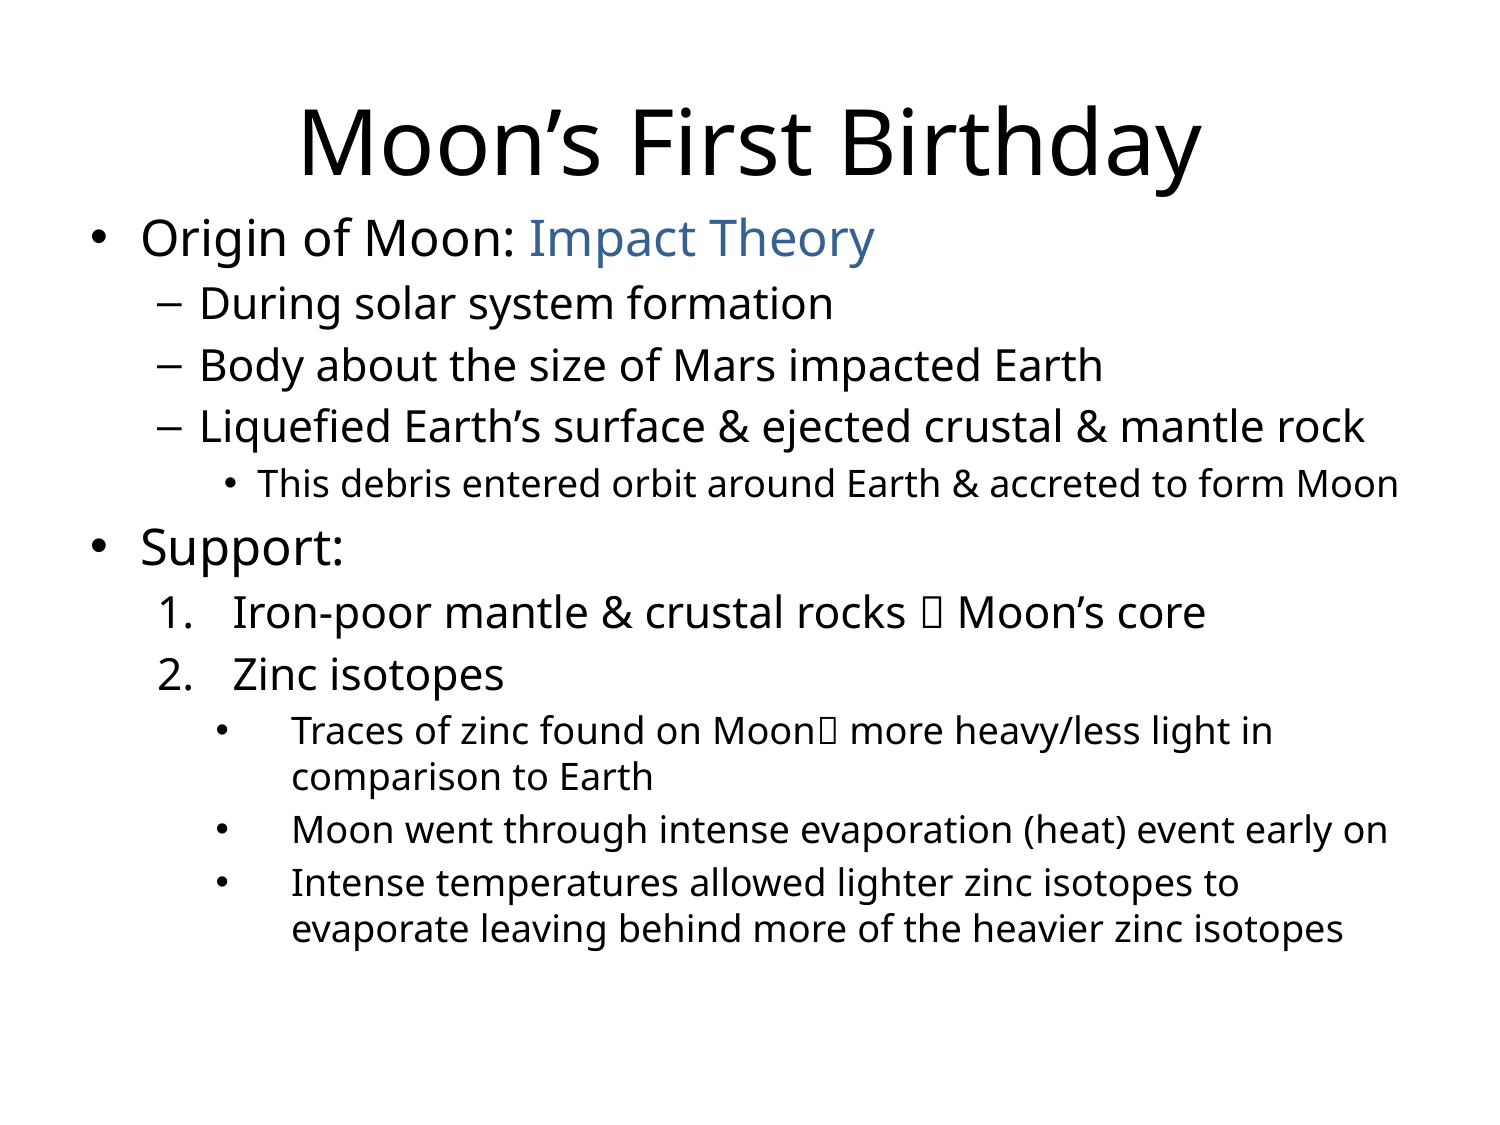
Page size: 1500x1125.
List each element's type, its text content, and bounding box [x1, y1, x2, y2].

title Moon’s First Birthday [75, 45, 1425, 197]
list Origin of Moon: Impact Theory During solar system formation Body about the size of Mars impacted Earth Liquefied Earth’s surface & ejected crustal & mantle rock This debris entered orbit around Earth & accreted to form Moon Support: Iron-poor mantle & crustal rocks  Moon’s core Zinc isotopes Traces of zinc found on Moon more heavy/less light in comparison to Earth Moon went through intense evaporation (heat) event early on Intense temperatures allowed lighter zinc isotopes to evaporate leaving behind more of the heavier zinc isotopes [75, 197, 1425, 1091]
